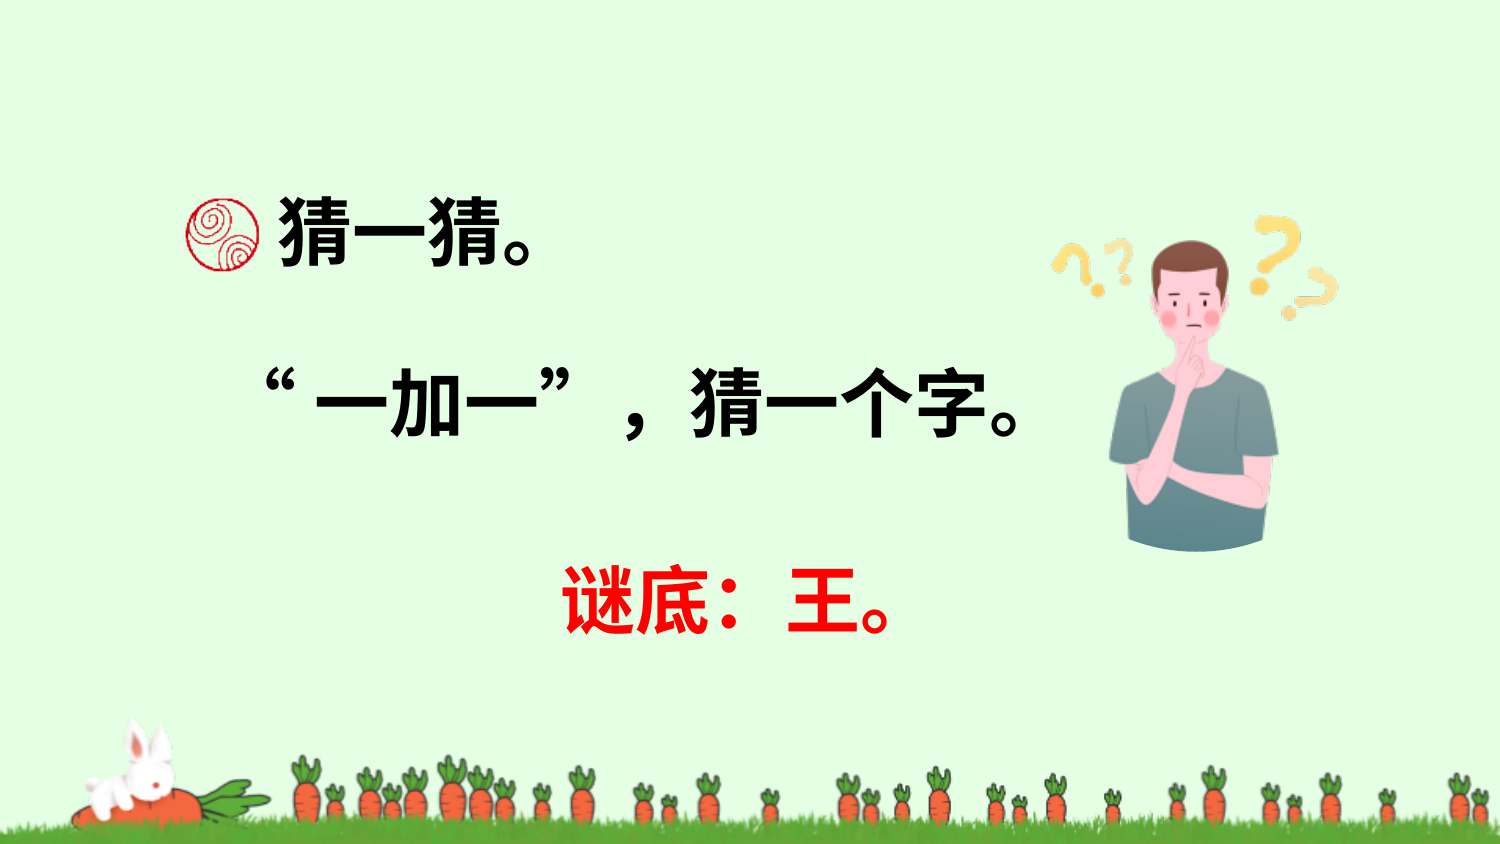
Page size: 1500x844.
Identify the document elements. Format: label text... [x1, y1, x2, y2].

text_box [184, 177, 596, 284]
text_box “一加一”，猜一个字。 [206, 349, 1009, 454]
picture [0, 712, 1500, 844]
text_box 谜底：王。 [545, 528, 955, 651]
picture [1009, 178, 1384, 552]
